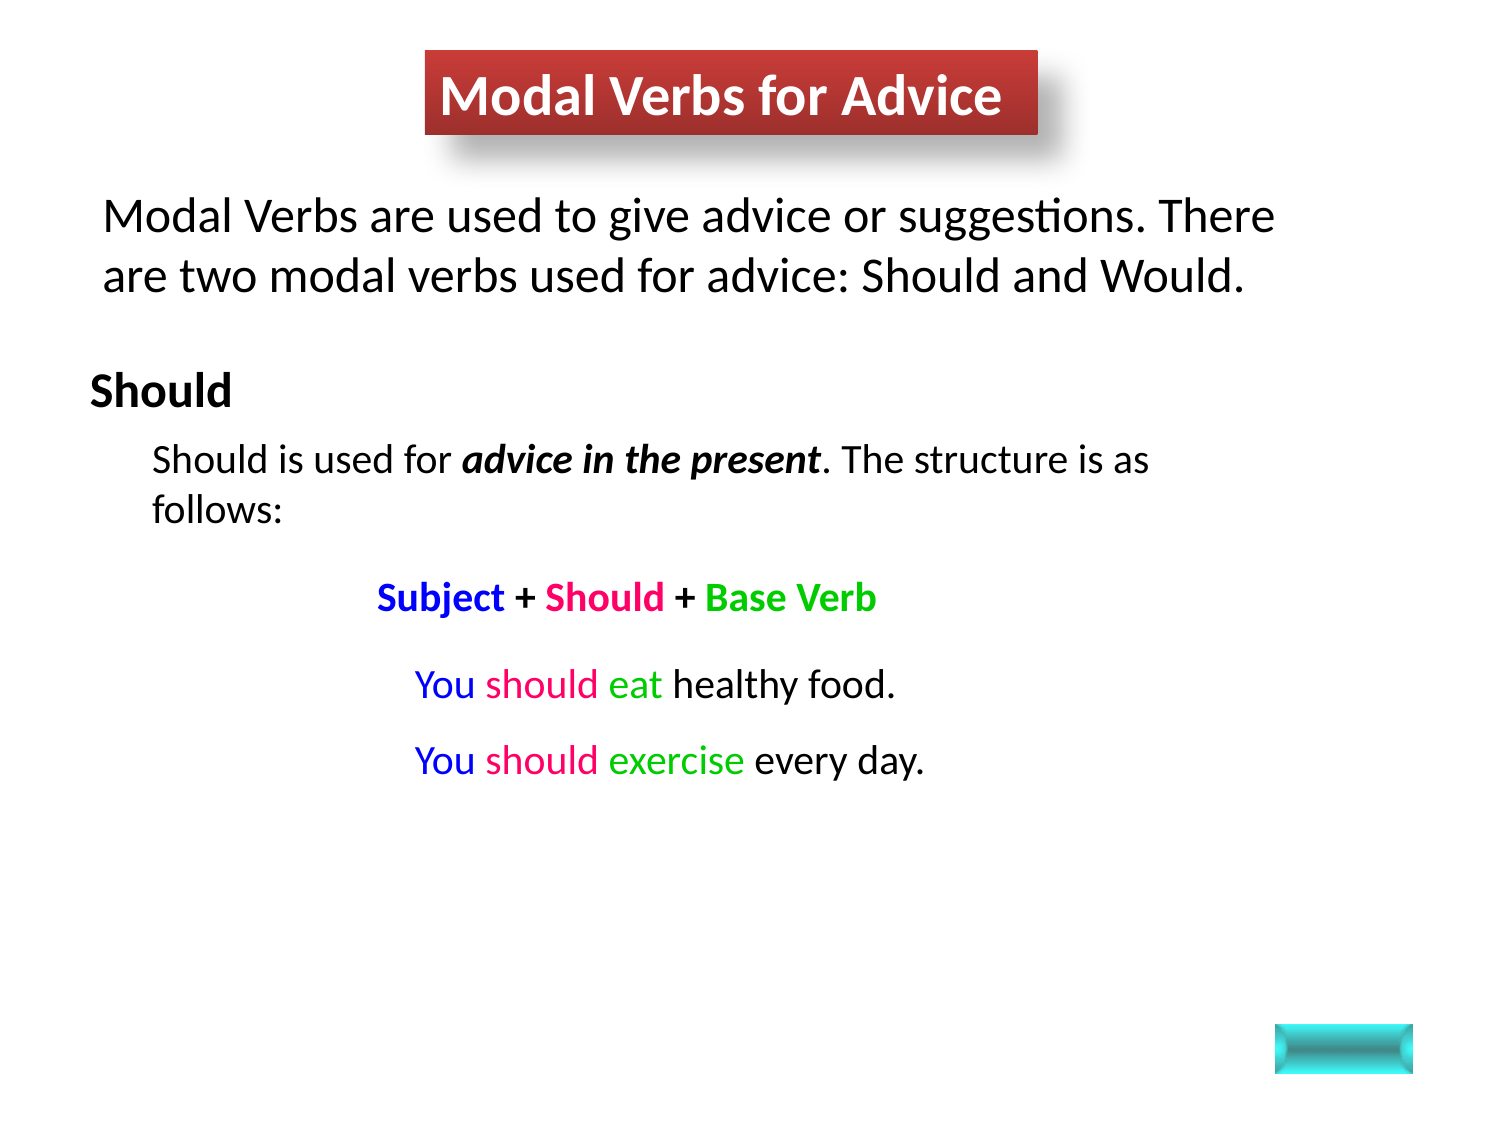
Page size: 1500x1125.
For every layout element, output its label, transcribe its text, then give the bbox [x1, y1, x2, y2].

picture [1274, 1024, 1413, 1074]
text_box Should [75, 349, 263, 425]
text_box Modal Verbs are used to give advice or suggestions. There are two modal verbs used for advice: Should and Would. [87, 174, 1413, 310]
text_box Should is used for advice in the present. The structure is as follows: [137, 424, 1325, 540]
text_box Modal Verbs for Advice [424, 50, 1038, 135]
text_box You should eat healthy food. You should exercise every day. [399, 649, 950, 790]
text_box Subject + Should + Base Verb [362, 562, 900, 628]
